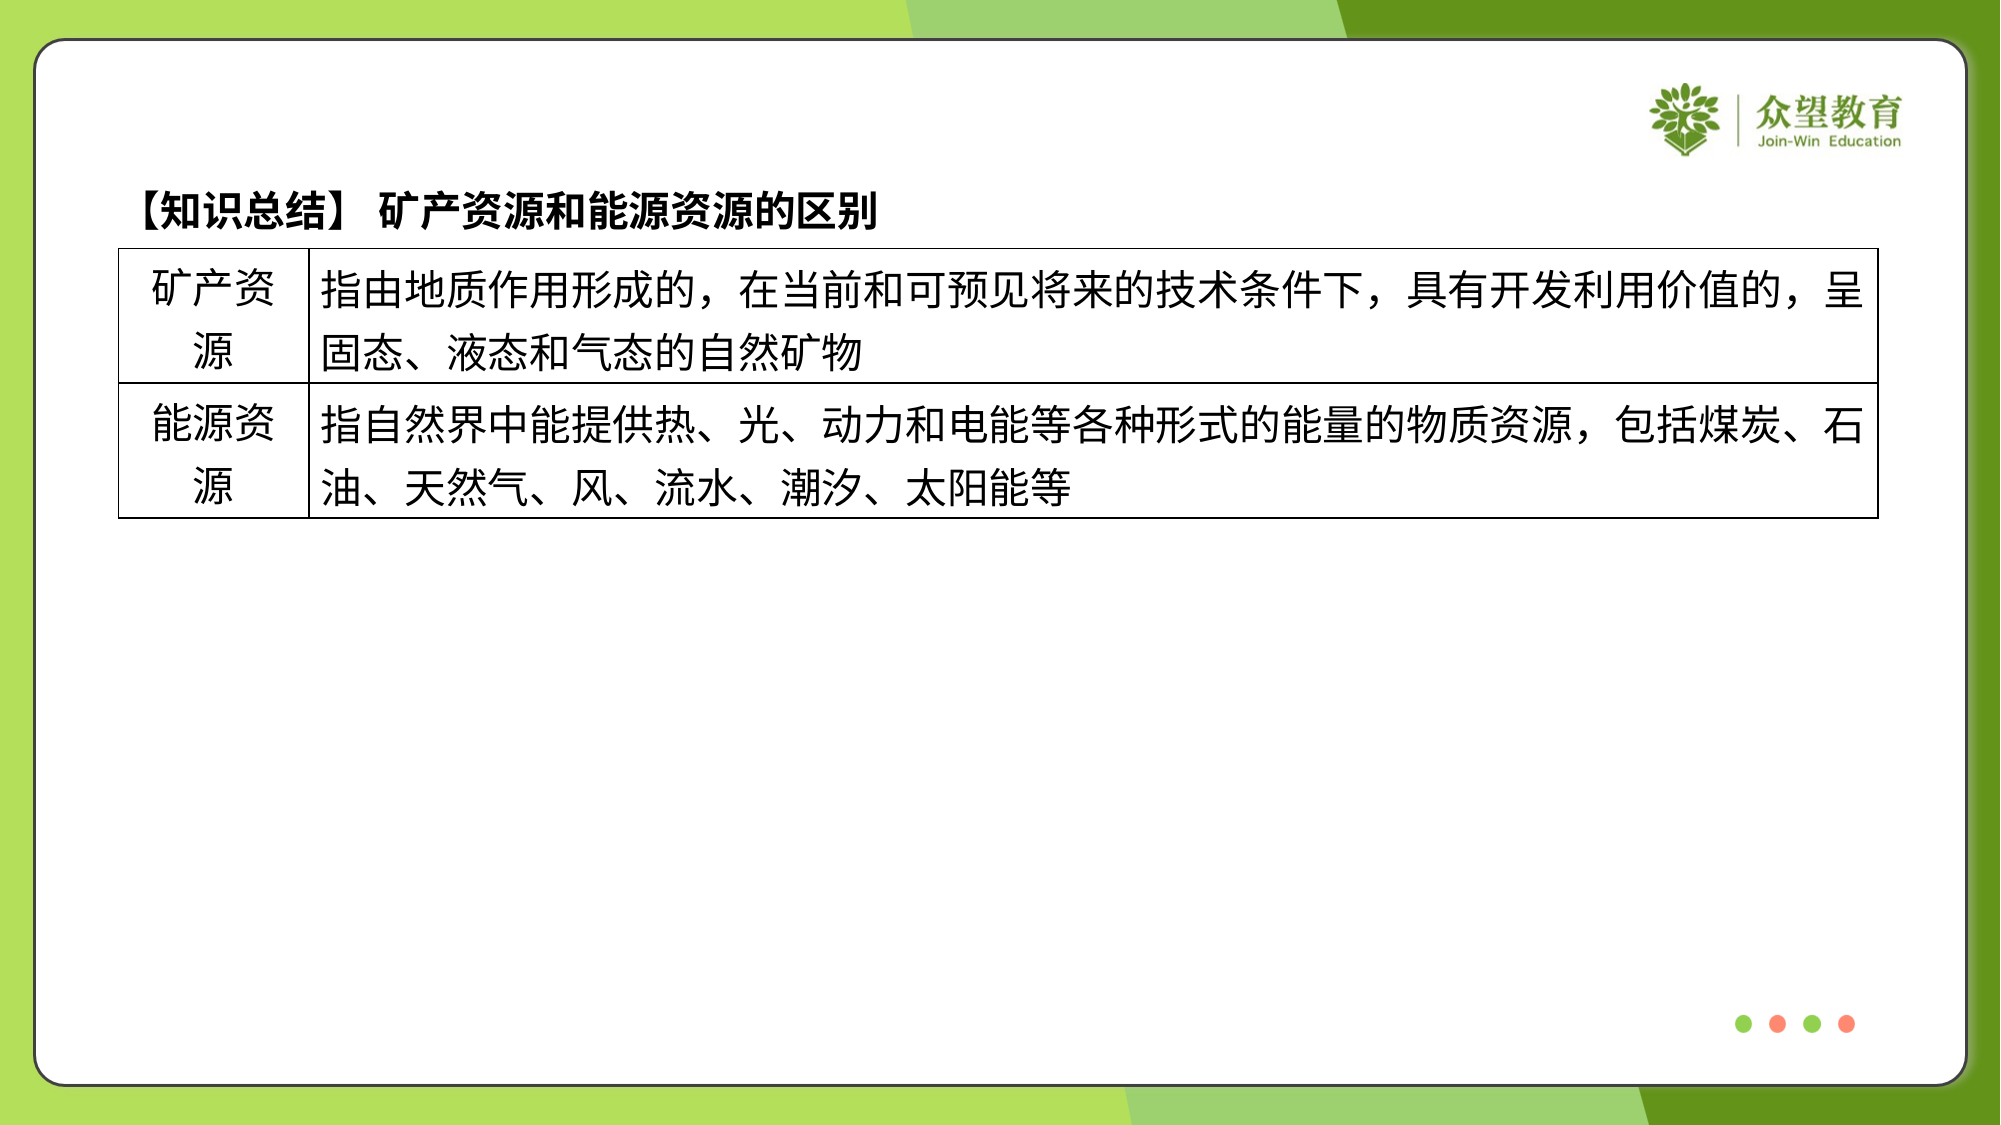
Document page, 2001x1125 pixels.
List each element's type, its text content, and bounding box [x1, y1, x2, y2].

table_header 矿产资源 [119, 249, 308, 382]
table_cell 指自然界中能提供热、光、动力和电能等各种形式的能量的物质资源，包括煤炭、石 油、天然气、风、流水、潮汐、太阳能等 [310, 384, 1877, 517]
table_cell 能源资源 [119, 384, 308, 517]
text_box 【知识总结】 矿产资源和能源资源的区别 [118, 159, 1883, 226]
picture [0, 0, 2000, 1125]
table_header 指由地质作用形成的，在当前和可预见将来的技术条件下，具有开发利用价值的，呈 固态、液态和气态的自然矿物 [310, 249, 1877, 382]
